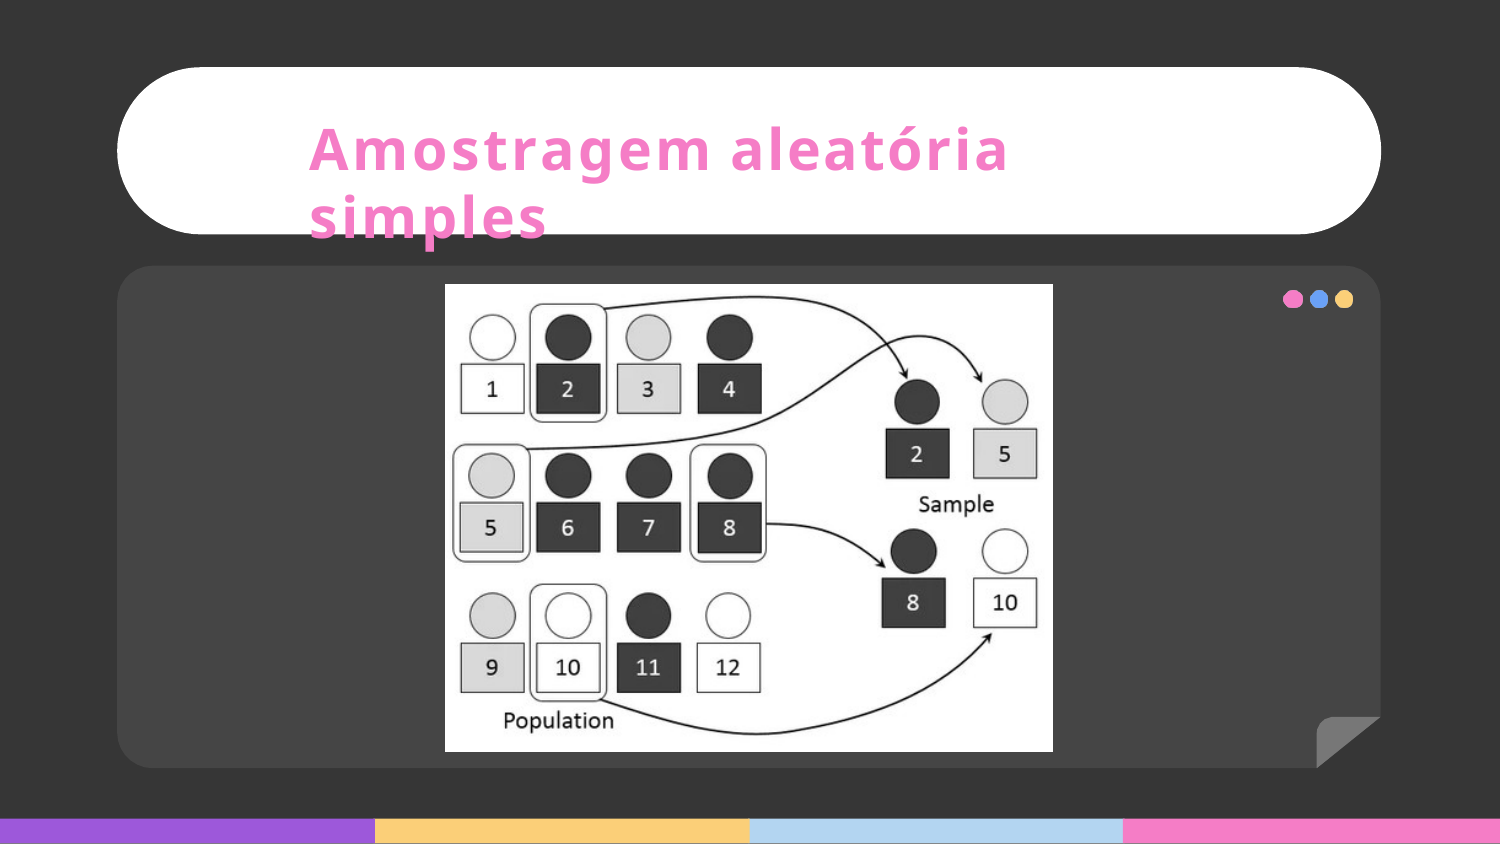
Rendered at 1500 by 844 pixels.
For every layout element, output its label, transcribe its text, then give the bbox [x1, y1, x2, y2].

picture [1283, 290, 1303, 308]
title Amostragem aleatória simples [307, 110, 1192, 254]
picture [1310, 290, 1328, 308]
picture [1335, 290, 1353, 308]
picture [445, 284, 1053, 752]
